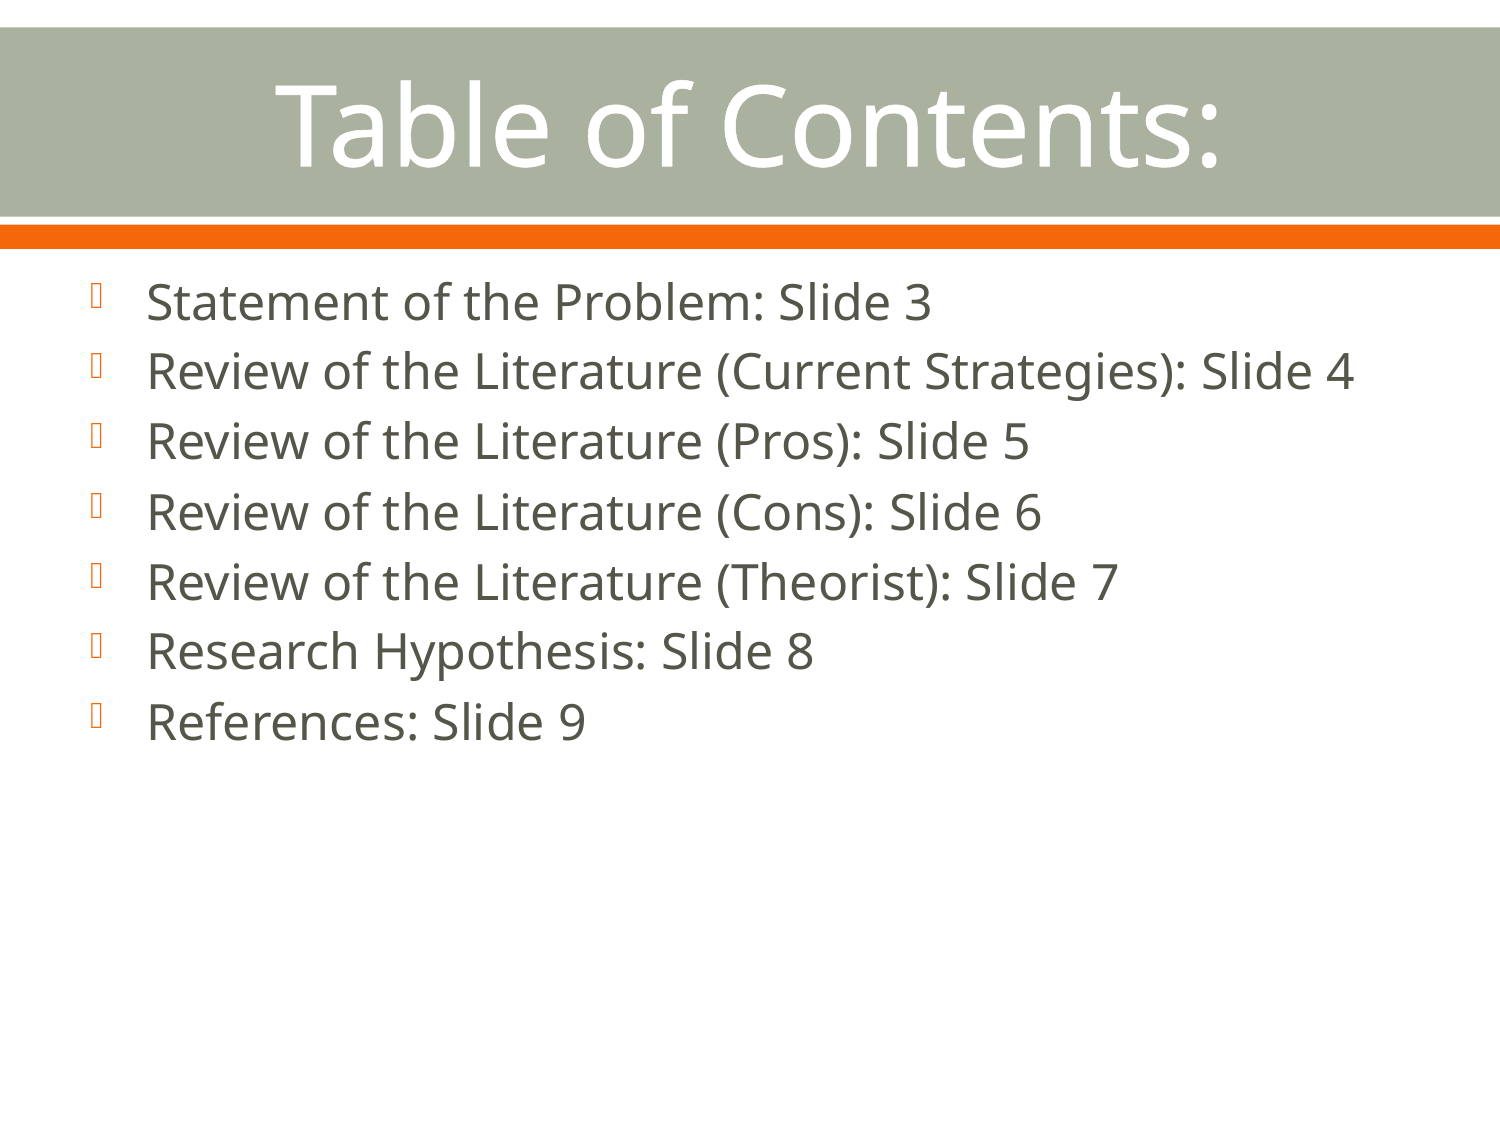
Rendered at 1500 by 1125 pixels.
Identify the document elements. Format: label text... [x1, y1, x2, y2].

list Statement of the Problem: Slide 3 Review of the Literature (Current Strategies): Slide 4 Review of the Literature (Pros): Slide 5 Review of the Literature (Cons): Slide 6 Review of the Literature (Theorist): Slide 7 Research Hypothesis: Slide 8 References: Slide 9 [75, 262, 1425, 1005]
title Table of Contents: [75, 29, 1425, 213]
